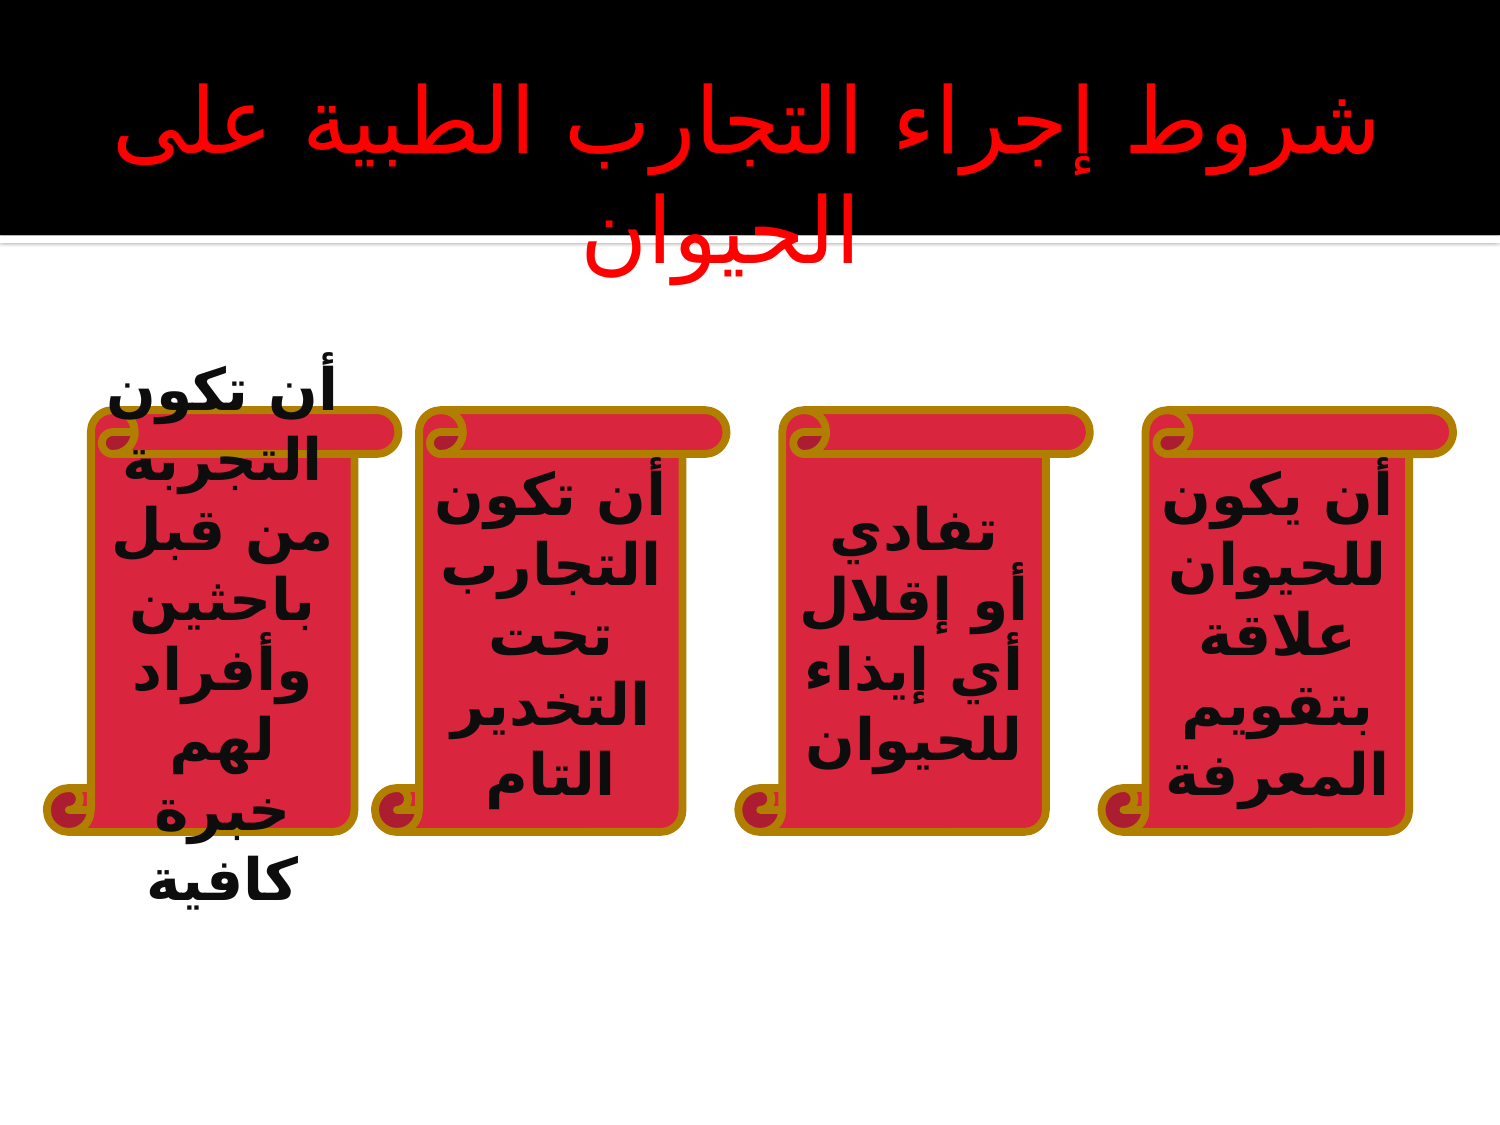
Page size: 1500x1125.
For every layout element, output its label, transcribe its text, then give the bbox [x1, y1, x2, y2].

text_box أن تكون التجارب تحت التخدير التام [371, 406, 731, 836]
list شروط إجراء التجارب الطبية على الحيوان [93, 46, 1425, 223]
text_box تفادي أو إقلال أي إيذاء للحيوان [734, 406, 1094, 836]
text_box أن تكون التجربة من قبل باحثين وأفراد لهم خبرة كافية [42, 406, 403, 836]
text_box أن يكون للحيوان علاقة بتقويم المعرفة [1097, 406, 1457, 836]
